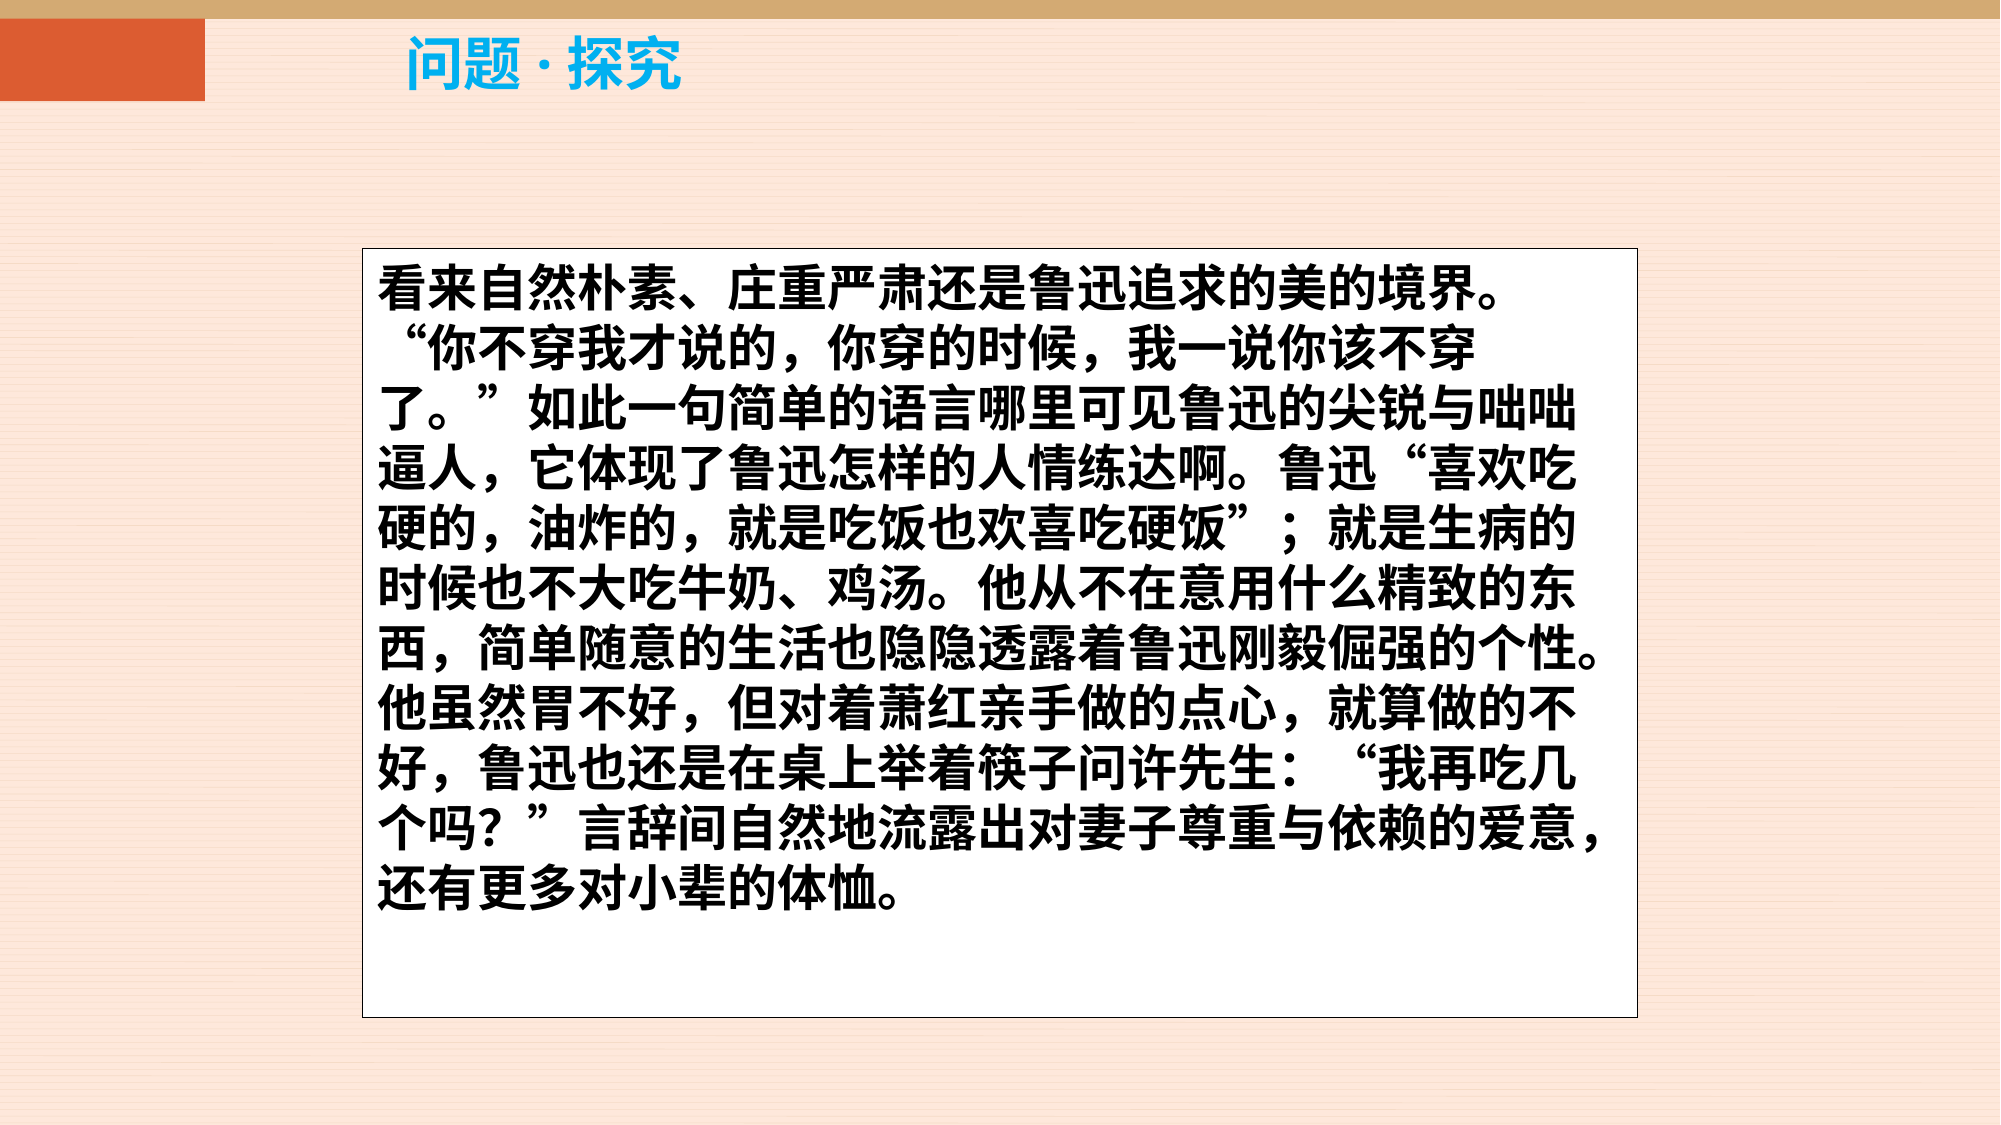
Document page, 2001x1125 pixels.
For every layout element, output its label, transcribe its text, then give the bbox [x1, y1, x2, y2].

list 看来自然朴素、庄重严肃还是鲁迅追求的美的境界。“你不穿我才说的，你穿的时候，我一说你该不穿了。”如此一句简单的语言哪里可见鲁迅的尖锐与咄咄逼人，它体现了鲁迅怎样的人情练达啊。鲁迅“喜欢吃硬的，油炸的，就是吃饭也欢喜吃硬饭”；就是生病的时候也不大吃牛奶、鸡汤。他从不在意用什么精致的东西，简单随意的生活也隐隐透露着鲁迅刚毅倔强的个性。他虽然胃不好，但对着萧红亲手做的点心，就算做的不好，鲁迅也还是在桌上举着筷子问许先生：“我再吃几个吗？”言辞间自然地流露出对妻子尊重与依赖的爱意，还有更多对小辈的体恤。 [362, 248, 1638, 1018]
text_box 问题·探究 [353, 20, 736, 104]
